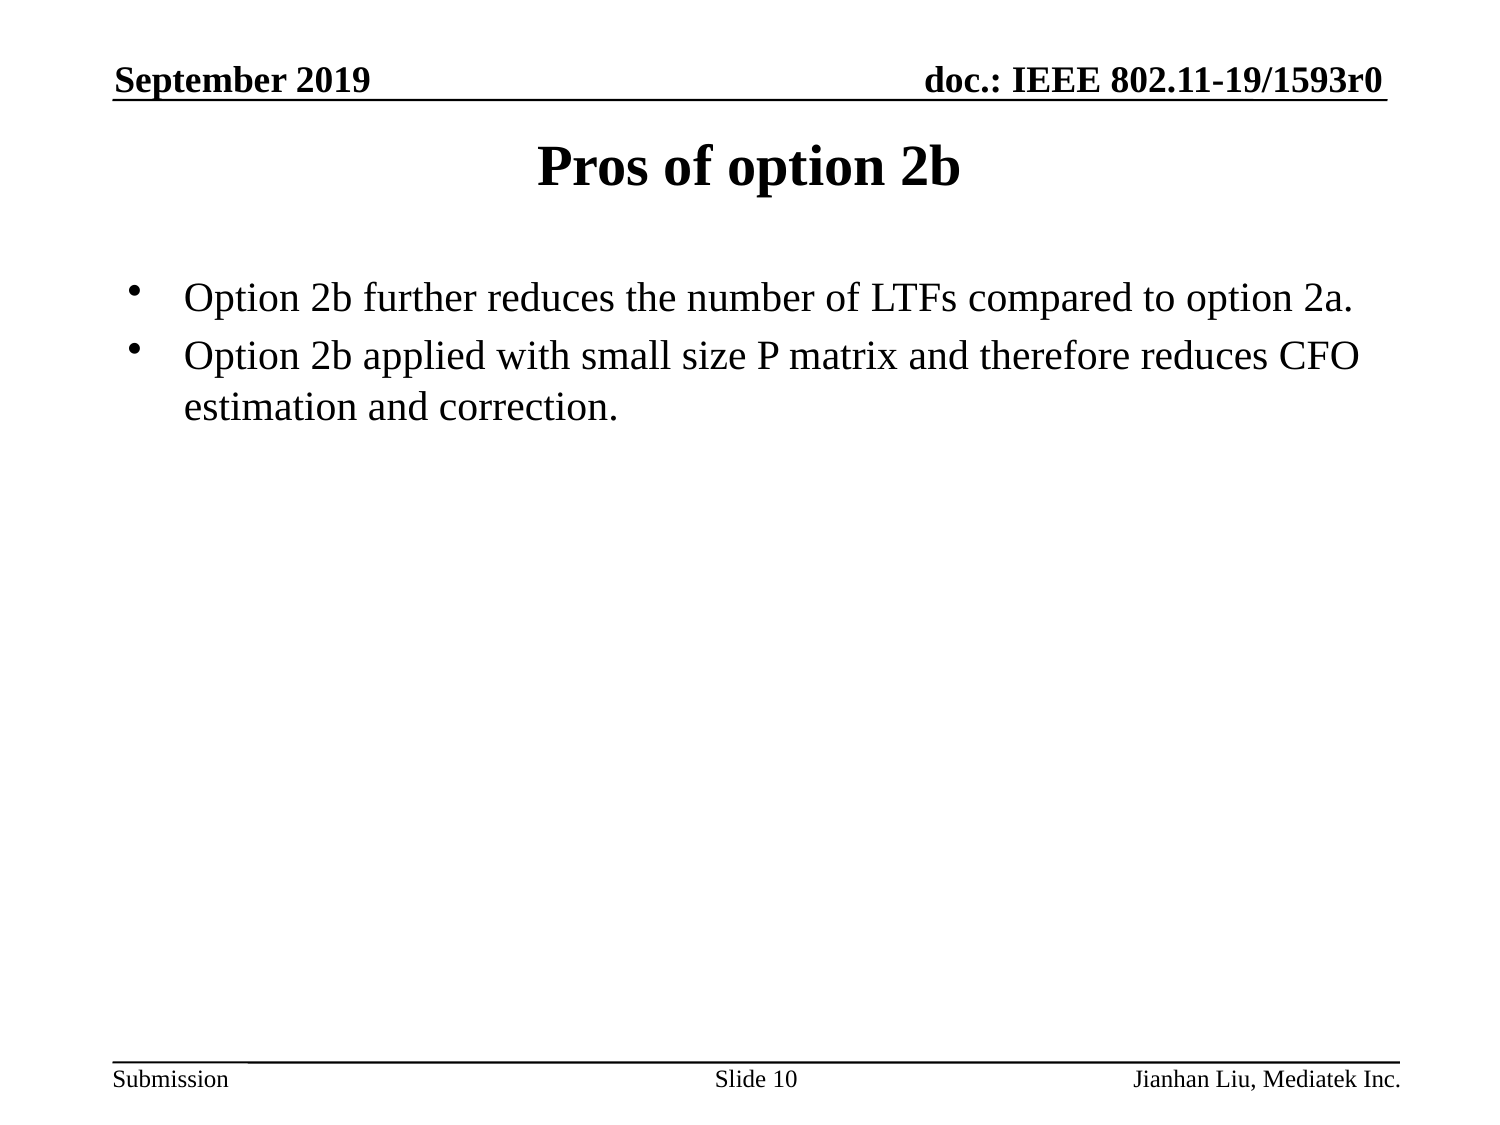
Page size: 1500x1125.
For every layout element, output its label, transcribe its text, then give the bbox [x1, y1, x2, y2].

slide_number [114, 54, 374, 101]
list Option 2b further reduces the number of LTFs compared to option 2a. Option 2b applied with small size P matrix and therefore reduces CFO estimation and correction. [112, 262, 1388, 1001]
title Pros of option 2b [112, 112, 1388, 213]
slide_number Slide 10 [712, 1061, 800, 1093]
footer Jianhan Liu, Mediatek Inc. [1129, 1061, 1402, 1093]
